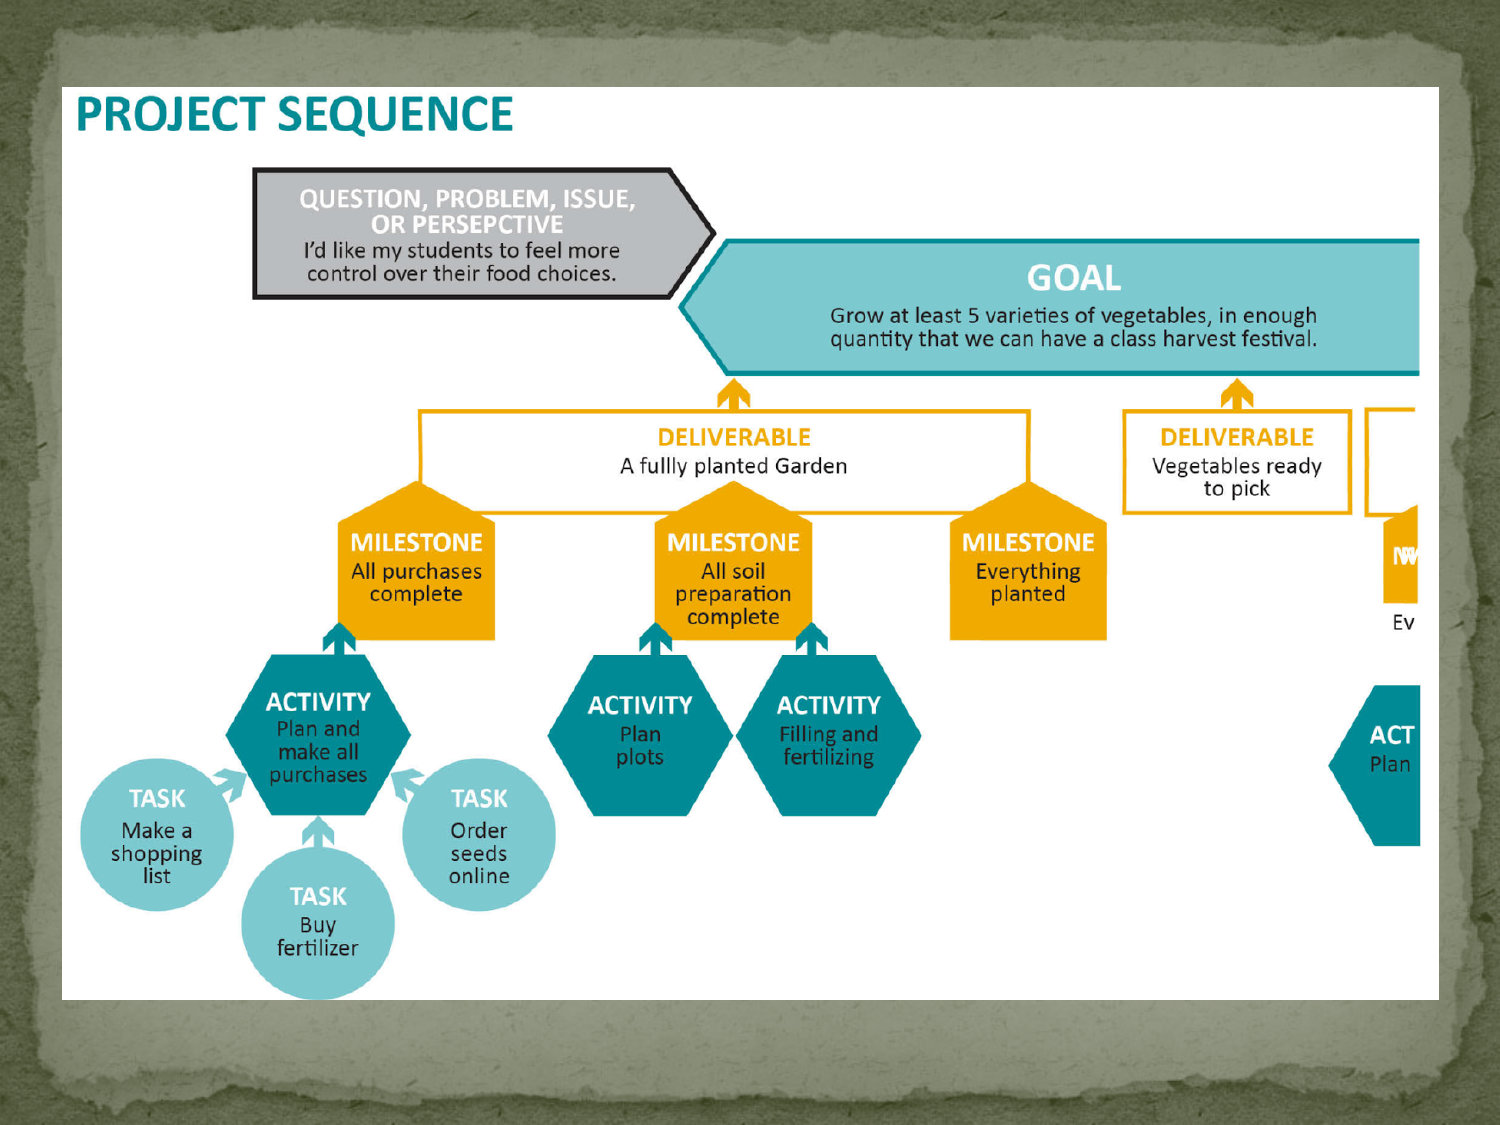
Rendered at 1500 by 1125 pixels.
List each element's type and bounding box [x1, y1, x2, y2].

picture [0, 0, 1500, 1125]
list [62, 87, 1439, 1001]
